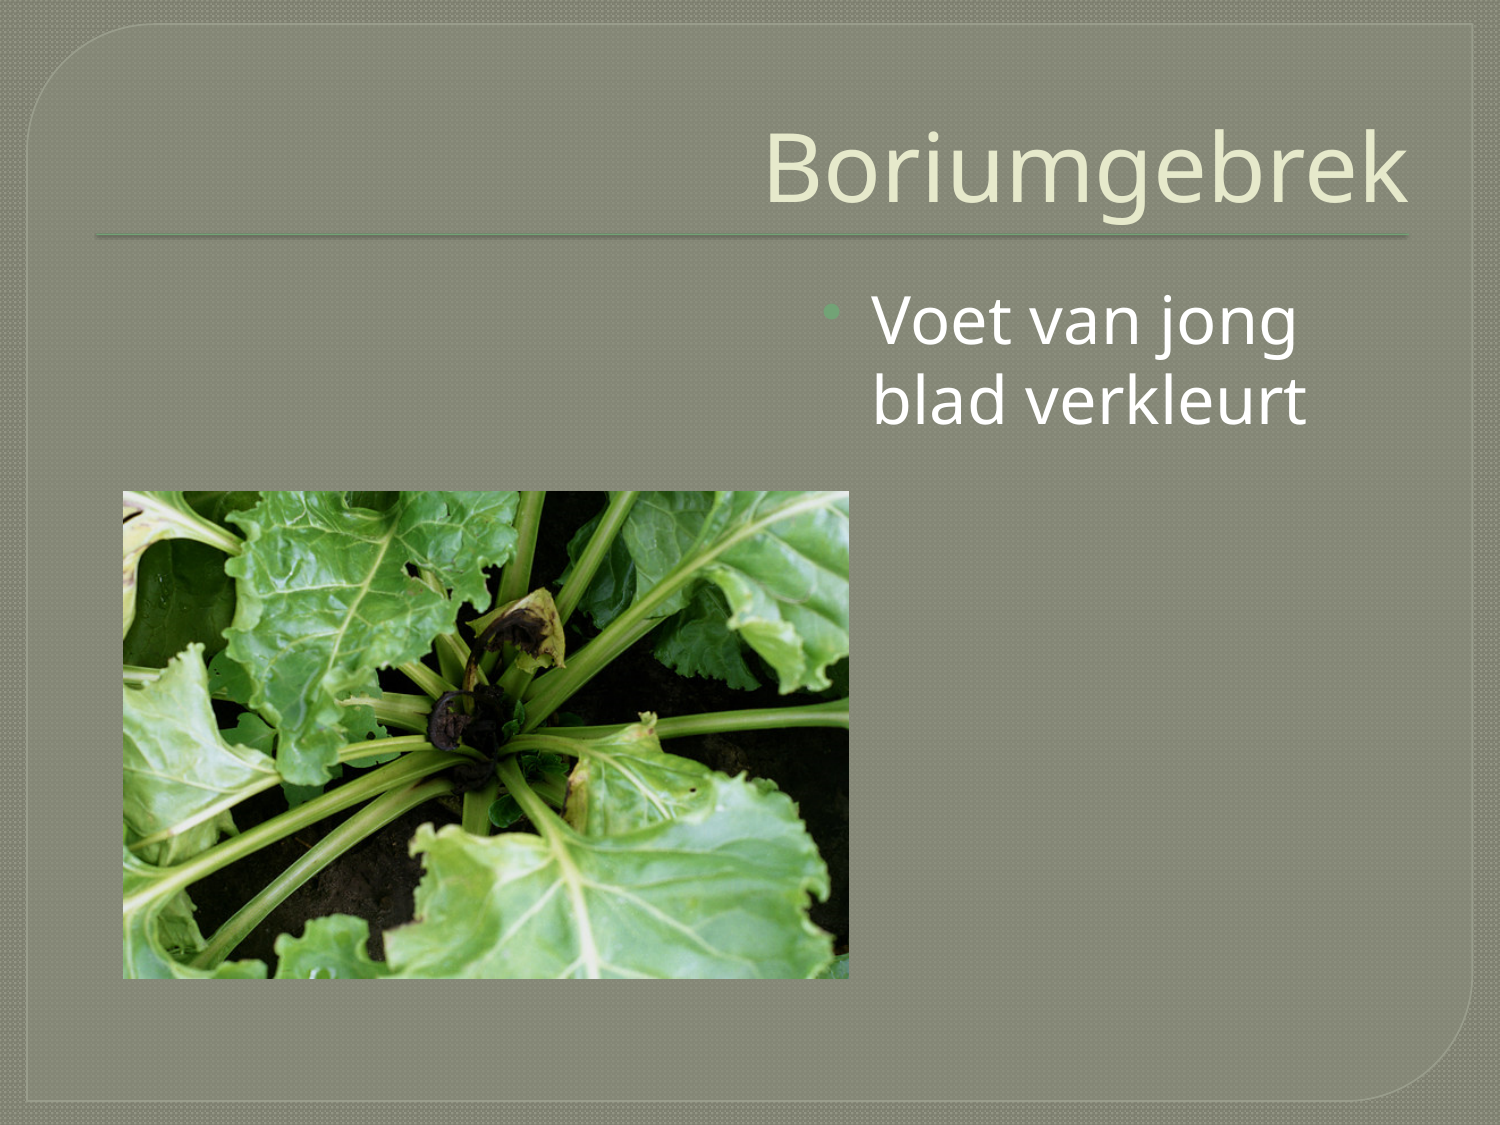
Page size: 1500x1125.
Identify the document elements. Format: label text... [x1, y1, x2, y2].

list Voet van jong blad verkleurt [809, 270, 1425, 1013]
title Boriumgebrek [75, 41, 1425, 230]
picture [123, 491, 849, 979]
